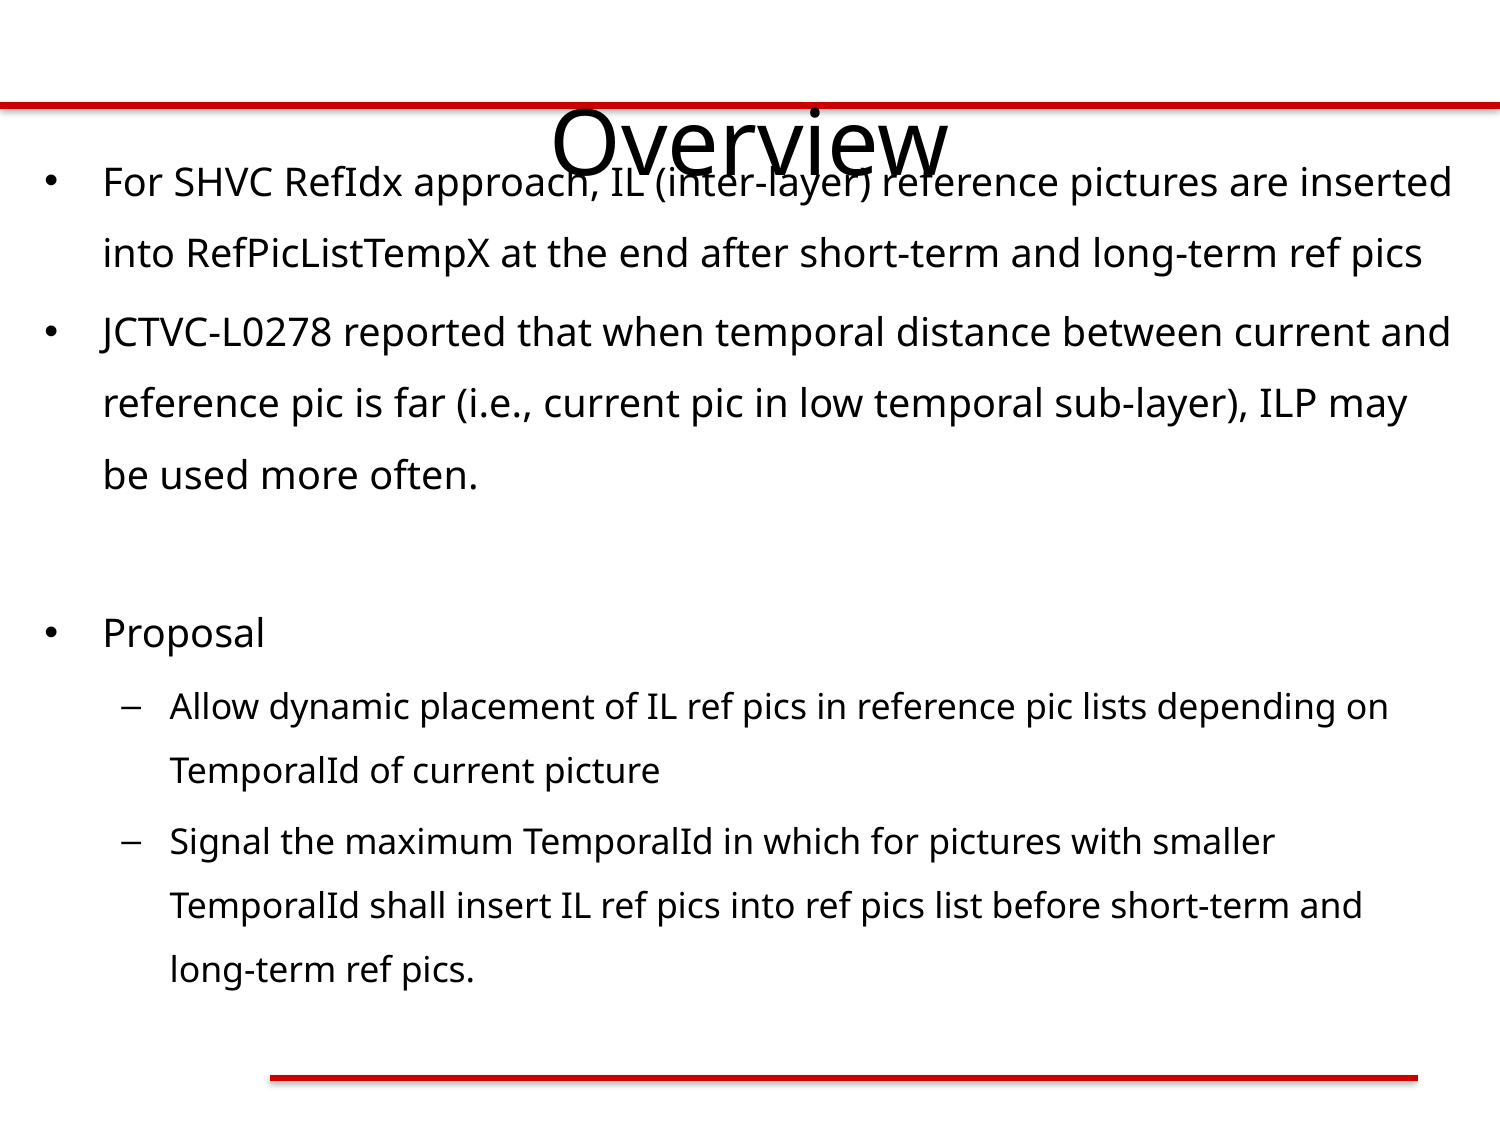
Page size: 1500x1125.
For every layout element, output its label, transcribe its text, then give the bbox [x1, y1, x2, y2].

list For SHVC RefIdx approach, IL (inter-layer) reference pictures are inserted into RefPicListTempX at the end after short-term and long-term ref pics JCTVC-L0278 reported that when temporal distance between current and reference pic is far (i.e., current pic in low temporal sub-layer), ILP may be used more often. Proposal Allow dynamic placement of IL ref pics in reference pic lists depending on TemporalId of current picture Signal the maximum TemporalId in which for pictures with smaller TemporalId shall insert IL ref pics into ref pics list before short-term and long-term ref pics. [29, 125, 1471, 1059]
title Overview [74, 44, 1426, 125]
